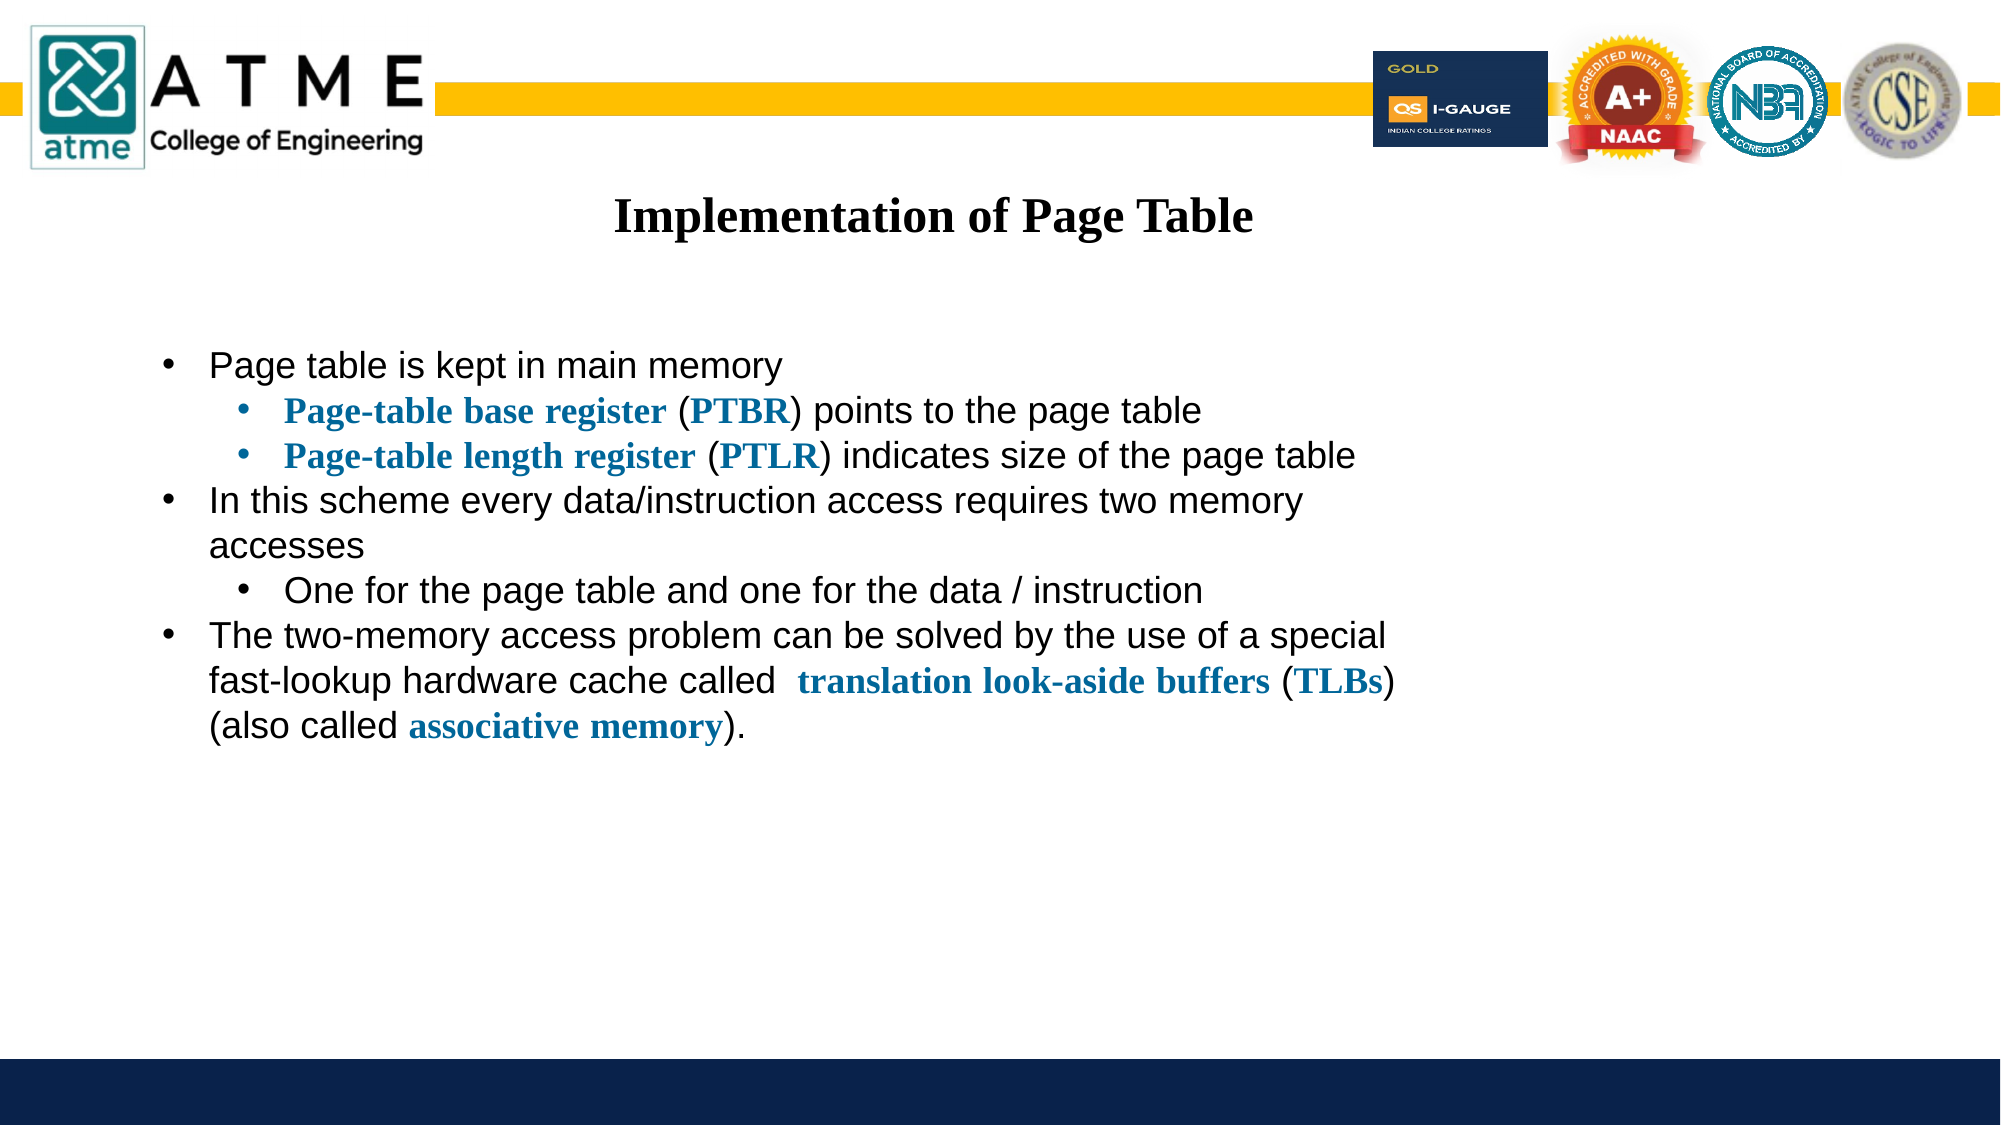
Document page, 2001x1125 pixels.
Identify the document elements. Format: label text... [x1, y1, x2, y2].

picture [0, 1059, 2001, 1125]
title Implementation of Page Table [598, 175, 1949, 270]
list Page table is kept in main memory Page-table base register (PTBR) points to the page table Page-table length register (PTLR) indicates size of the page table In this scheme every data/instruction access requires two memory accesses One for the page table and one for the data / instruction The two-memory access problem can be solved by the use of a special fast-lookup hardware cache called translation look-aside buffers (TLBs) (also called associative memory). [147, 333, 1415, 1103]
picture [1373, 20, 1828, 175]
picture [22, 15, 435, 178]
picture [1840, 26, 1968, 176]
